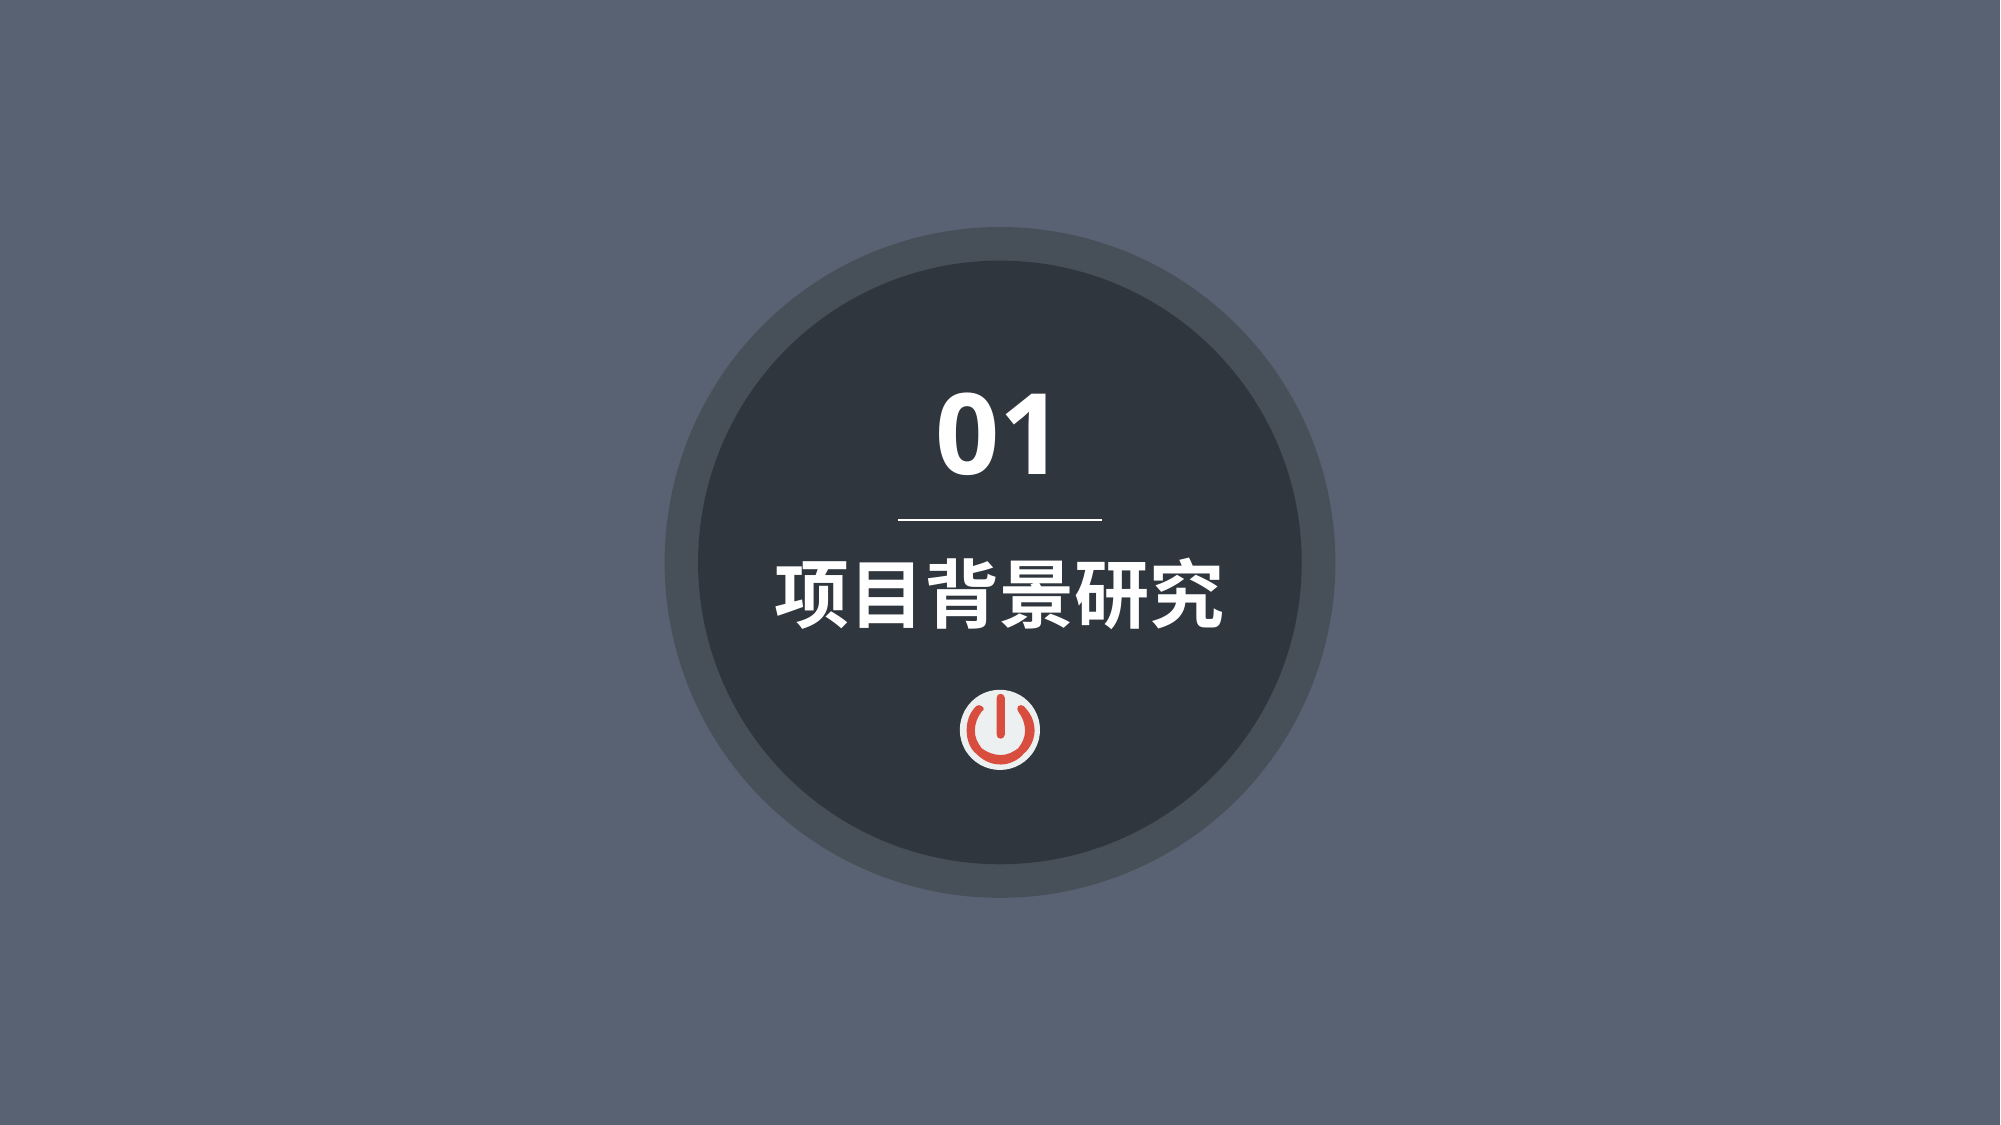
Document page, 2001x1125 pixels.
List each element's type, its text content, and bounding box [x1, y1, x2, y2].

text_box 01 [779, 354, 1220, 505]
text_box [698, 355, 1302, 611]
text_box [959, 689, 1041, 771]
text_box 项目背景研究 [702, 540, 1298, 646]
text_box [709, 646, 1290, 865]
text_box [664, 227, 1336, 898]
text_box [781, 260, 1219, 354]
